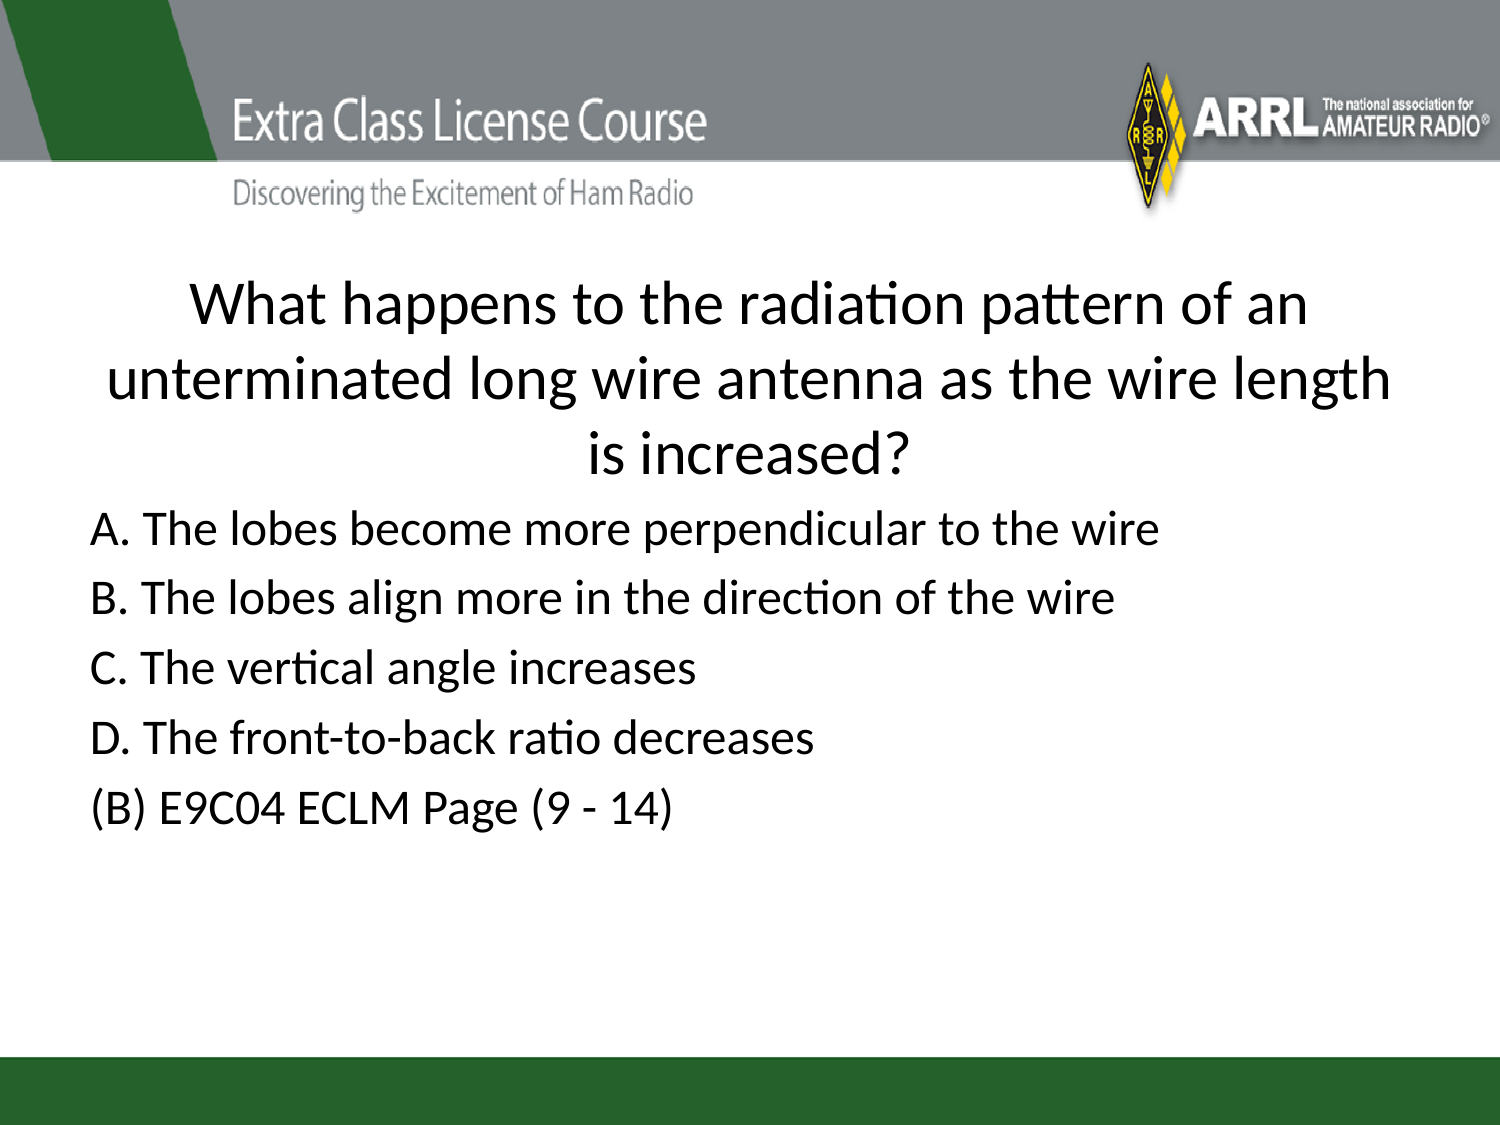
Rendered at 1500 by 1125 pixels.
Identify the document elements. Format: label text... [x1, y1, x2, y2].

title What happens to the radiation pattern of an unterminated long wire antenna as the wire length is increased? [75, 254, 1425, 435]
picture [0, 0, 1500, 1125]
list A. The lobes become more perpendicular to the wire B. The lobes align more in the direction of the wire C. The vertical angle increases D. The front-to-back ratio decreases (B) E9C04 ECLM Page (9 - 14) [75, 487, 1425, 1005]
